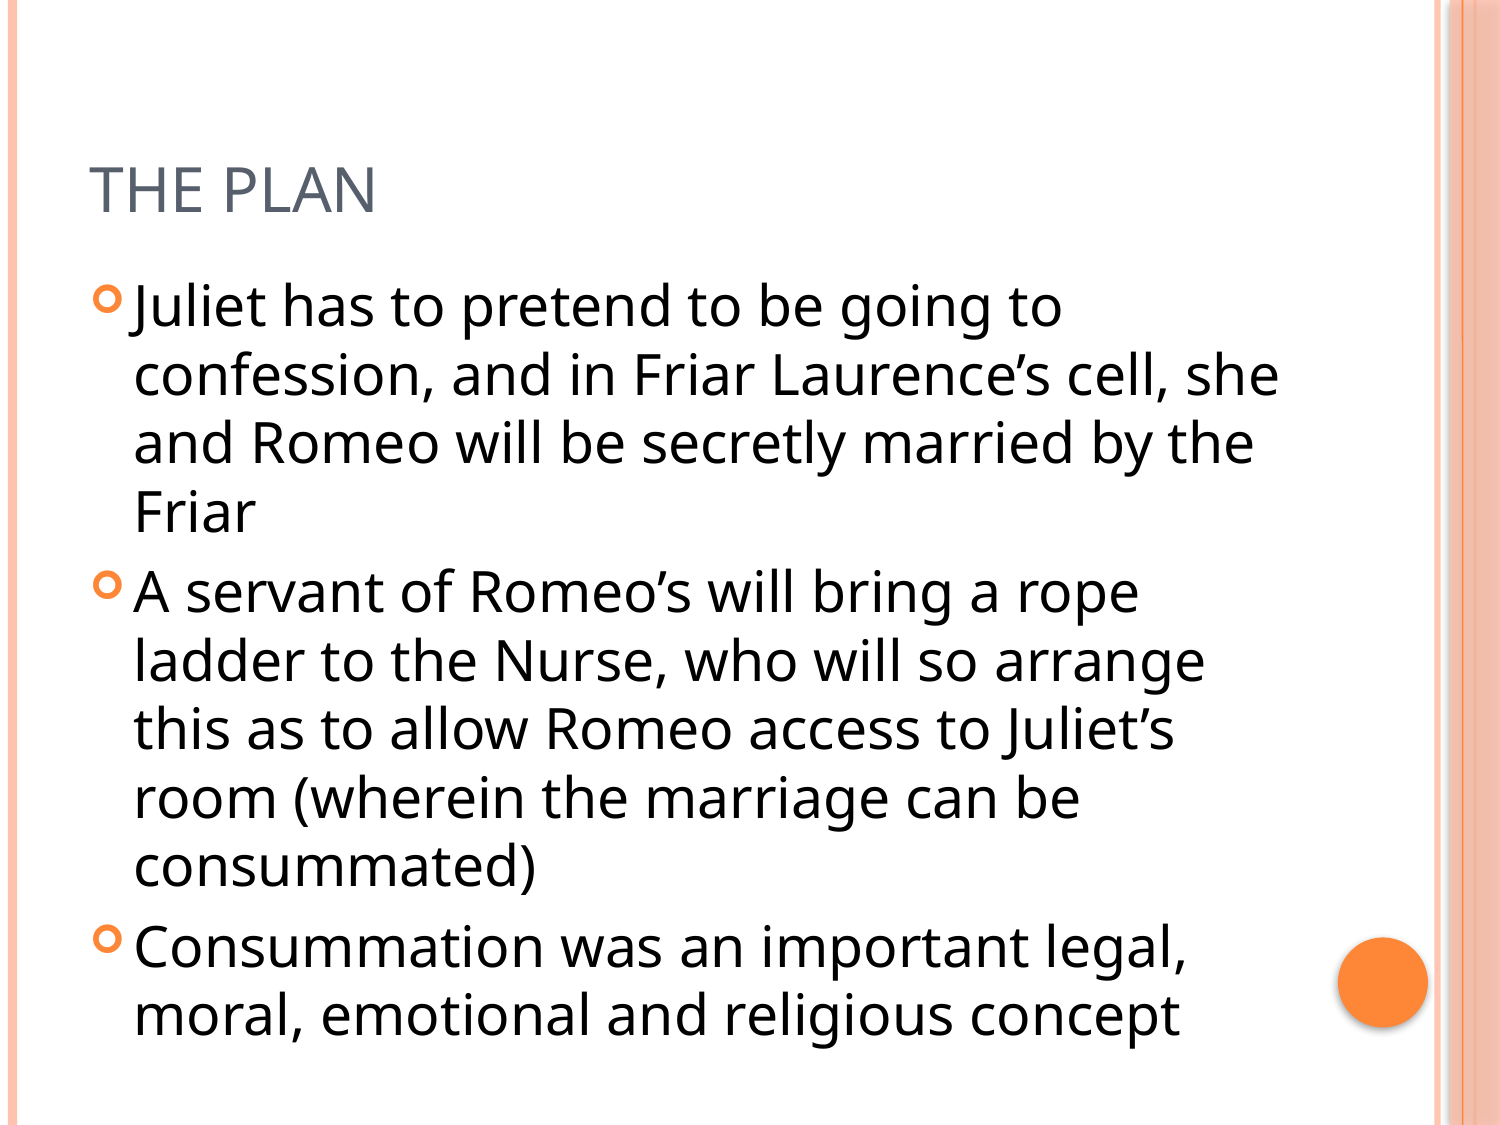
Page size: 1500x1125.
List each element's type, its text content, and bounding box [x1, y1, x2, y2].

title The plan [75, 45, 1300, 233]
list Juliet has to pretend to be going to confession, and in Friar Laurence’s cell, she and Romeo will be secretly married by the Friar A servant of Romeo’s will bring a rope ladder to the Nurse, who will so arrange this as to allow Romeo access to Juliet’s room (wherein the marriage can be consummated) Consummation was an important legal, moral, emotional and religious concept [75, 262, 1300, 1062]
